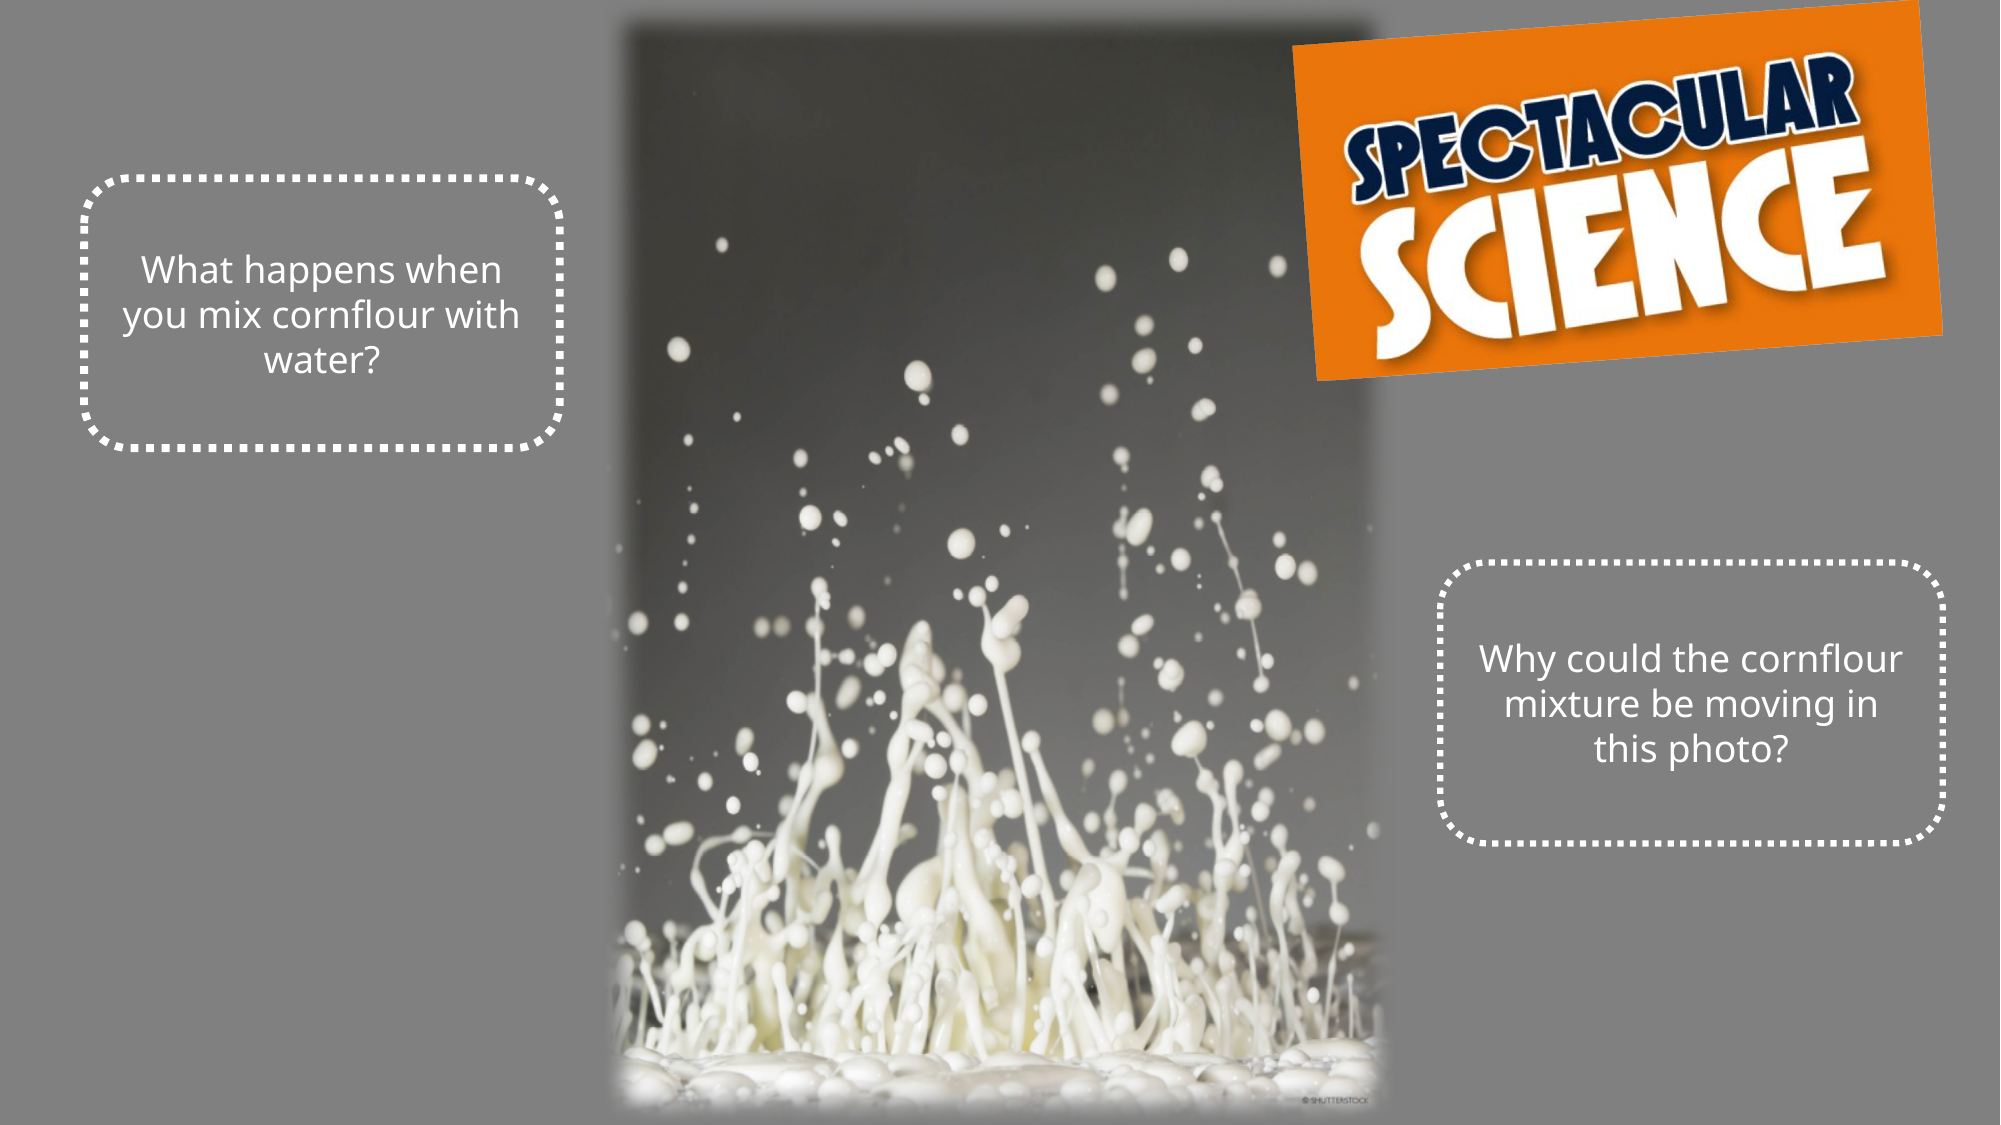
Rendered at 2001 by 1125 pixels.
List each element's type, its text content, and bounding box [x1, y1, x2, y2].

text_box Why could the cornflour mixture be moving in this photo? [1439, 561, 1944, 845]
text_box What happens when you mix cornflour with water? [83, 177, 561, 450]
picture [602, 0, 1942, 1125]
